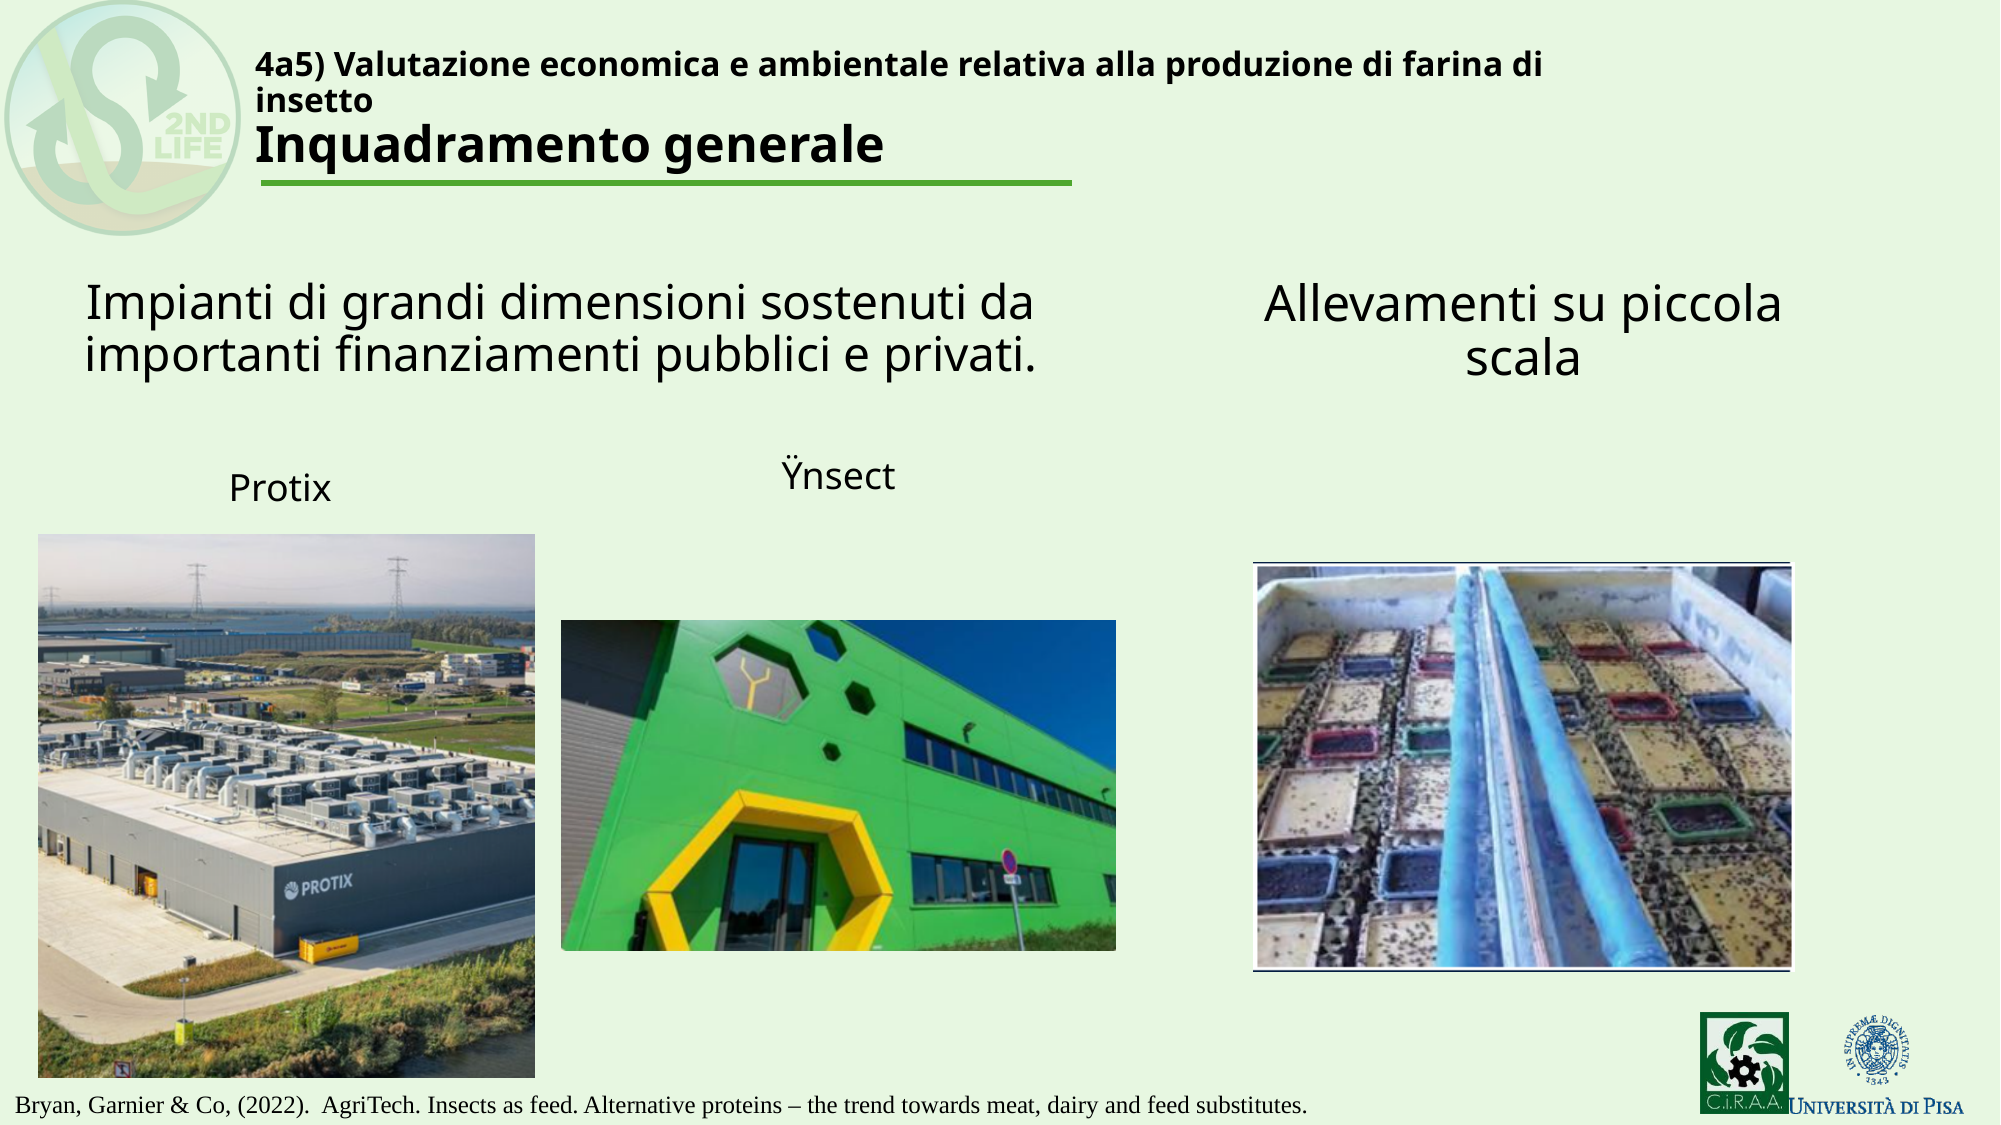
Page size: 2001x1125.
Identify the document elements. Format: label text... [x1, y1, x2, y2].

text_box Allevamenti su piccola scala [1194, 271, 1854, 415]
title 4a5) Valutazione economica e ambientale relativa alla produzione di farina di insetto Inquadramento generale [240, 38, 1627, 257]
picture [4, 0, 241, 237]
text_box Protix [213, 456, 359, 517]
text_box Ÿnsect [757, 444, 920, 504]
picture [37, 533, 536, 1078]
picture [1253, 561, 1795, 973]
list Impianti di grandi dimensioni sostenuti da importanti finanziamenti pubblici e privati. [64, 271, 1059, 415]
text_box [1699, 1011, 1964, 1114]
picture [561, 619, 1117, 952]
text_box Bryan, Garnier & Co, (2022). AgriTech. Insects as feed. Alternative proteins – the trend towards meat, dairy and feed substitutes. [0, 1076, 1596, 1125]
